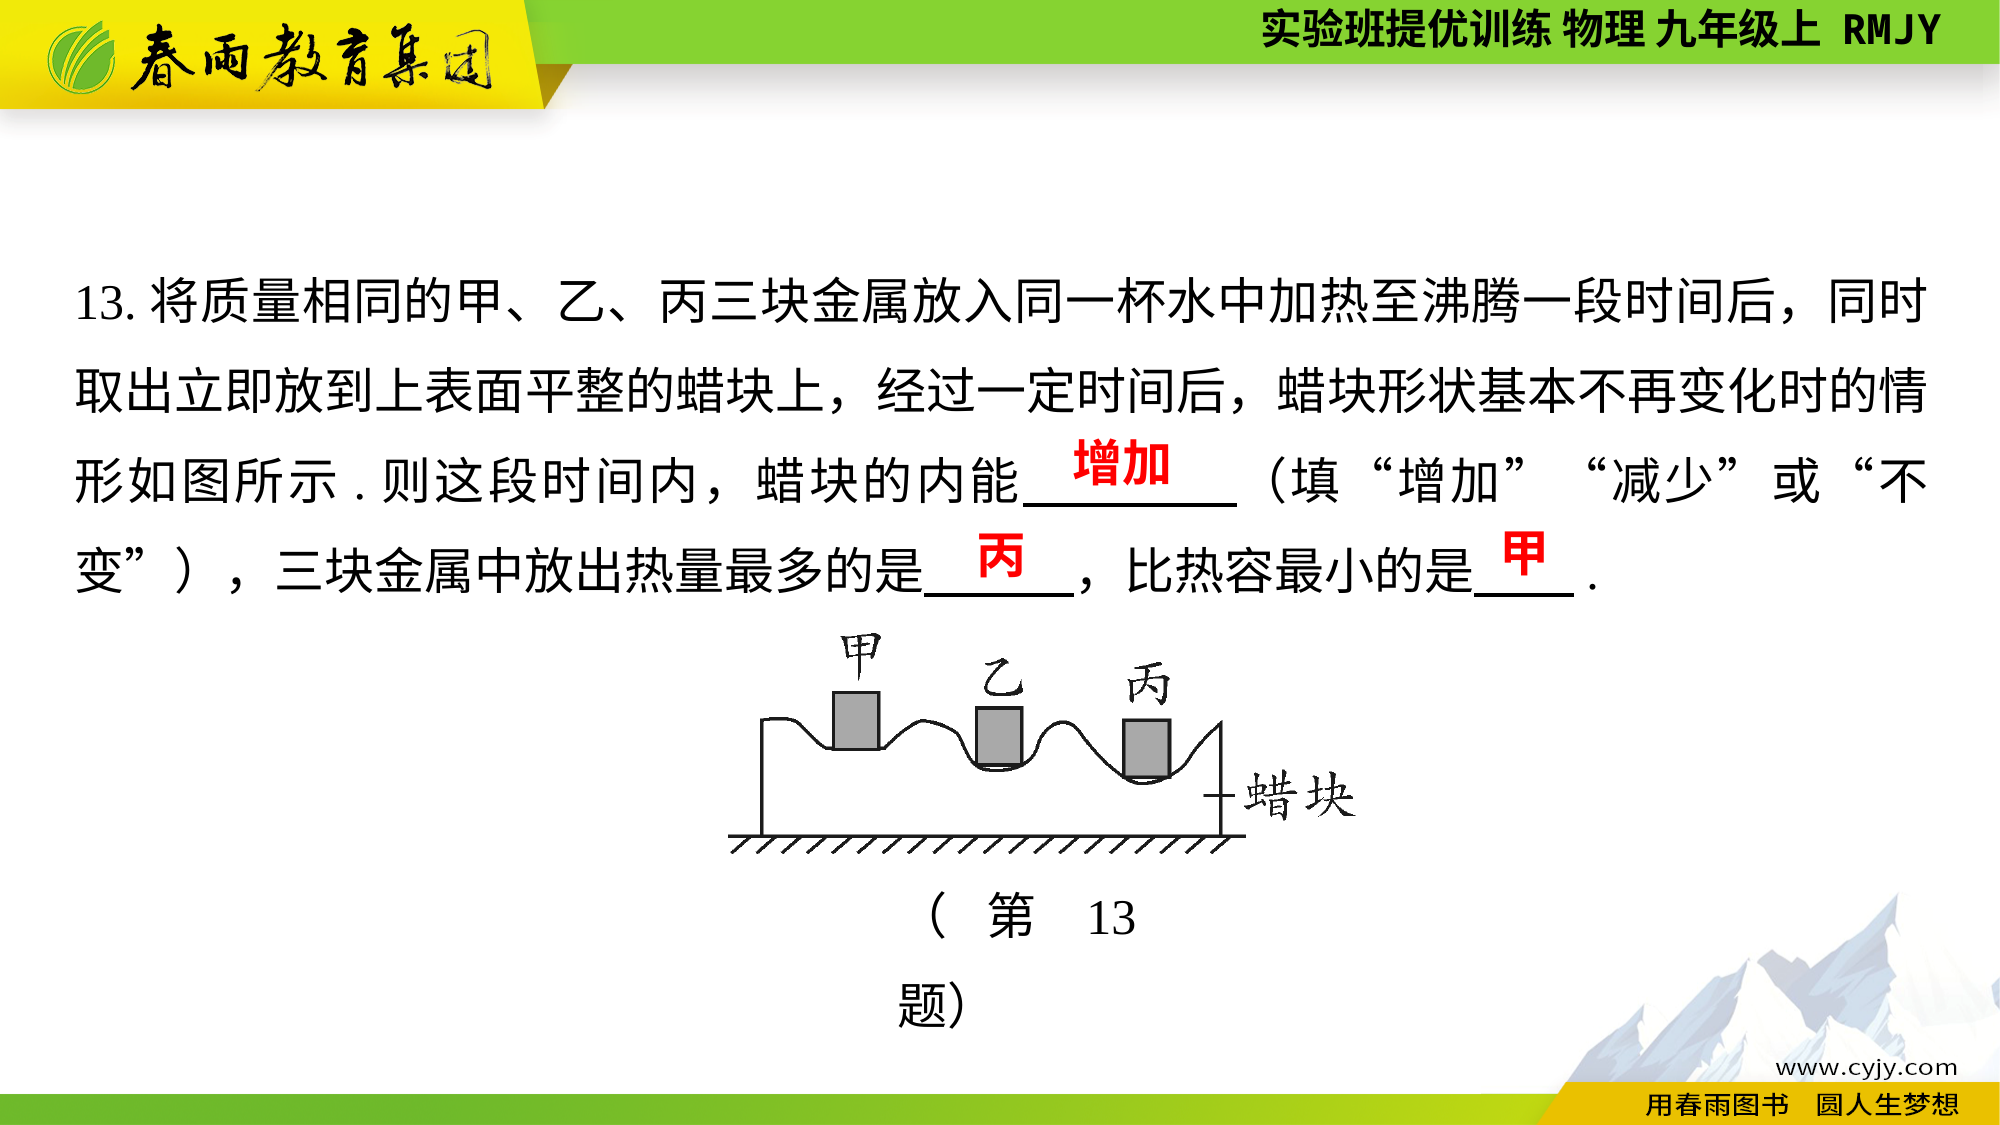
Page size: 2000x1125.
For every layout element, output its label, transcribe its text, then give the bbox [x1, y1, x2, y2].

text_box 增加 [1058, 424, 1188, 500]
text_box （第13题） [883, 863, 1163, 952]
text_box 丙 [961, 515, 1042, 591]
text_box 甲 [1484, 514, 1565, 589]
list 13.将质量相同的甲、乙、丙三块金属放入同一杯水中加热至沸腾一段时间后，同时取出立即放到上表面平整的蜡块上，经过一定时间后，蜡块形状基本不再变化时的情形如图所示.则这段时间内，蜡块的内能 （填“增加”“减少”或“不变”），三块金属中放出热量最多的是 ，比热容最小的是 . [59, 231, 1944, 611]
picture [0, 0, 2000, 1125]
